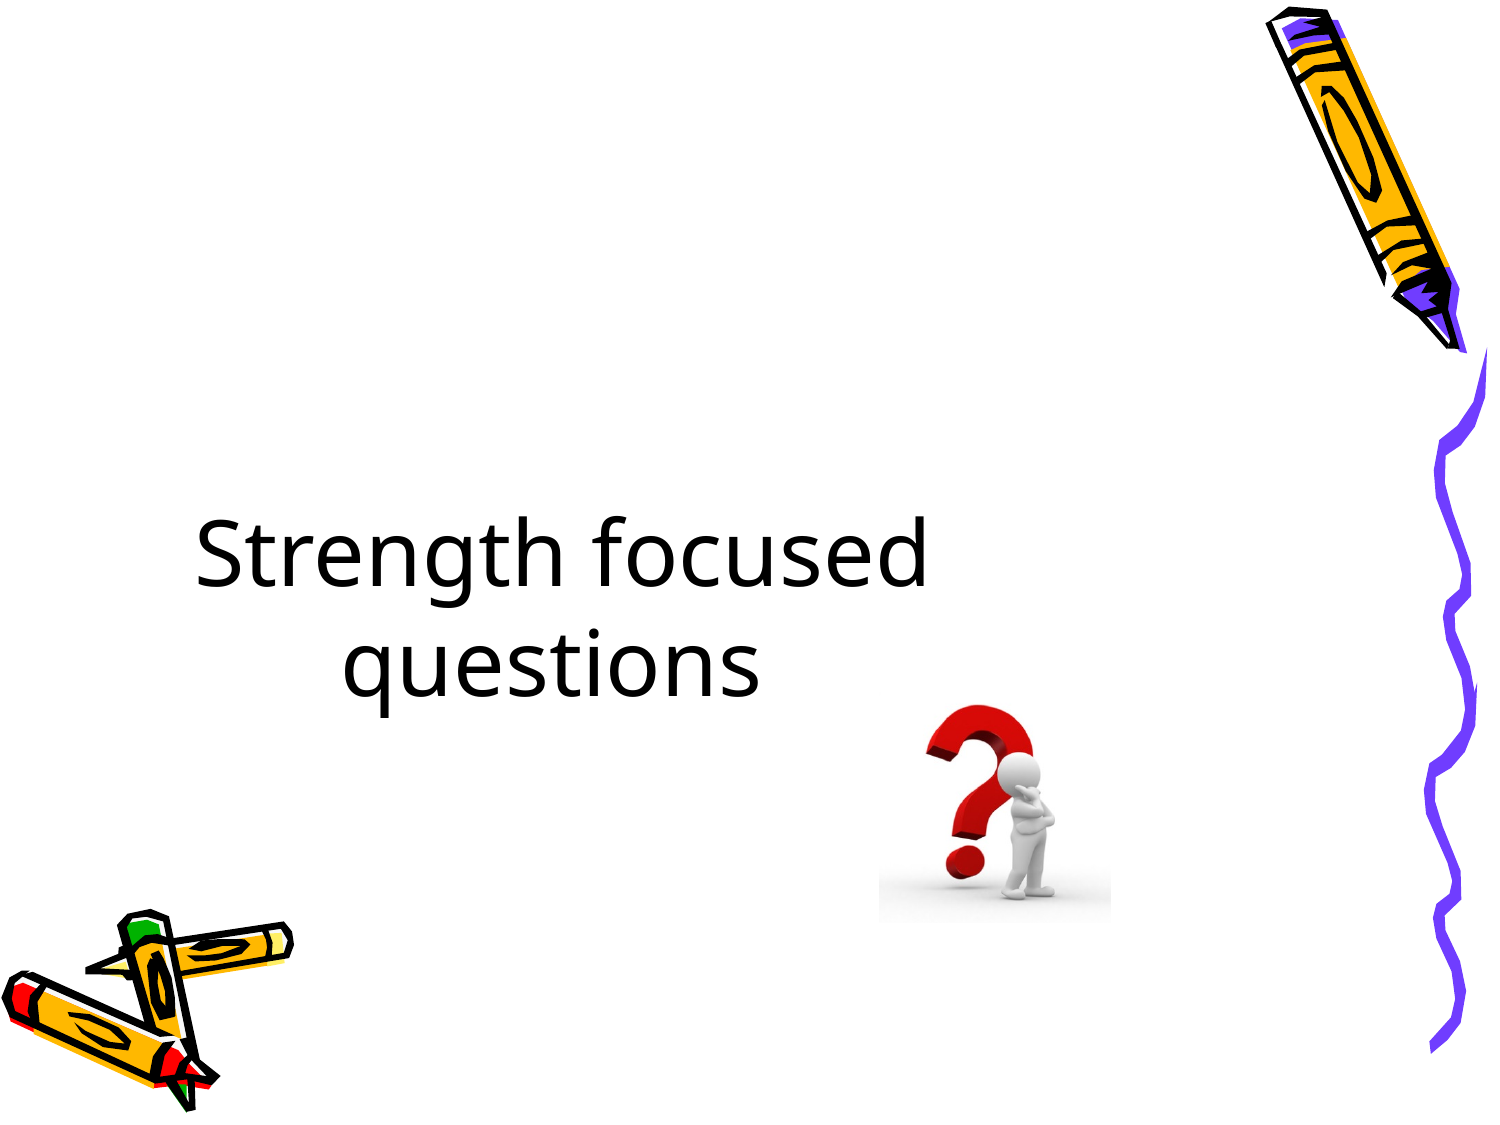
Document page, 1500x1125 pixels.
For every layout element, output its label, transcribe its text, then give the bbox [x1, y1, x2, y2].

title Strength focused questions [0, 0, 1128, 823]
picture [879, 692, 1111, 924]
